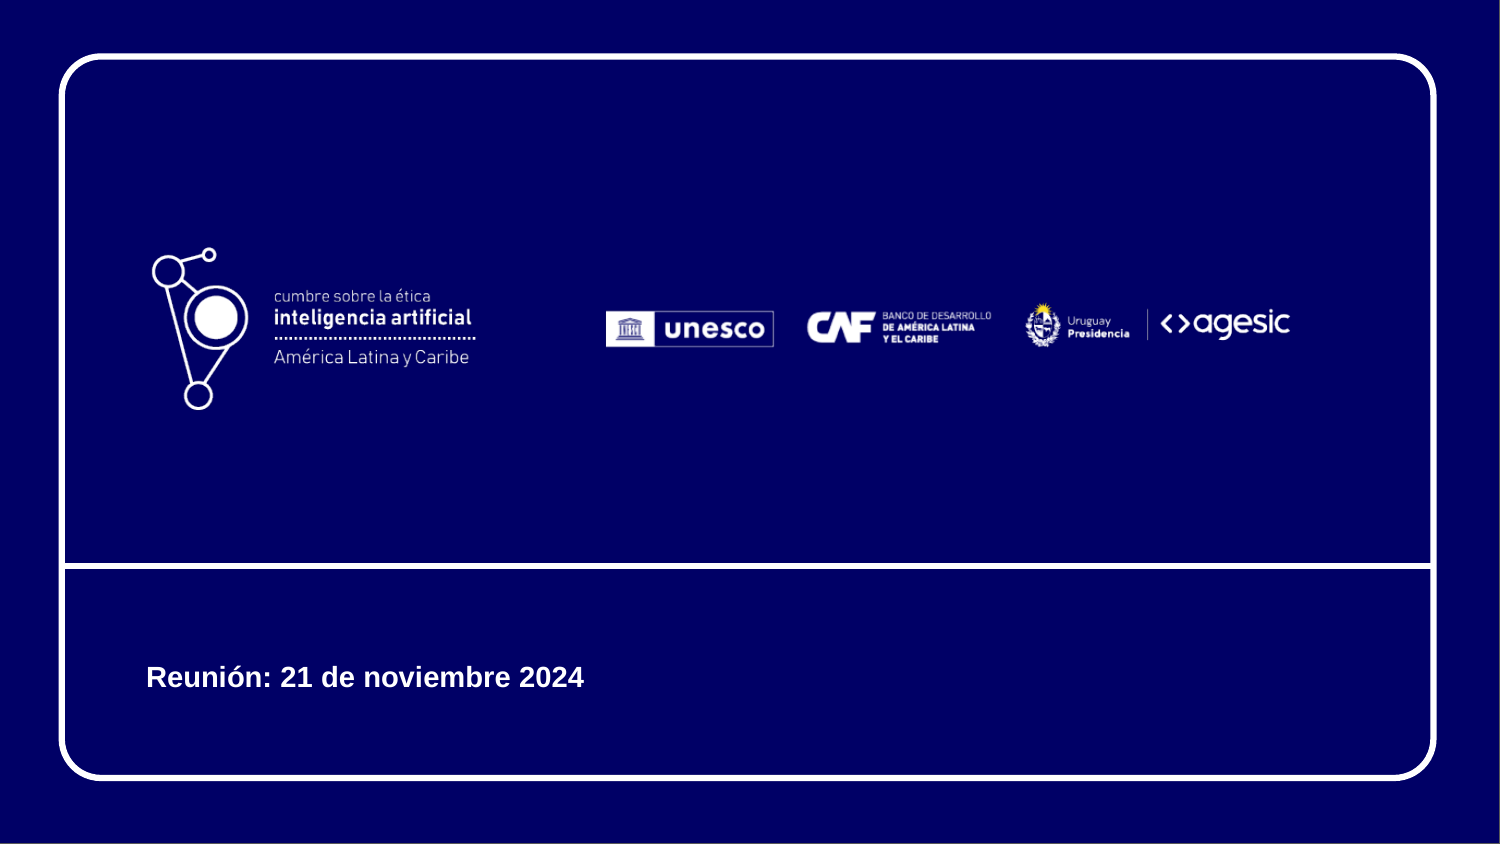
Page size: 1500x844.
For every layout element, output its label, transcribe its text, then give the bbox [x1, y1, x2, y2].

text_box [0, 0, 1500, 844]
picture [131, 224, 1365, 431]
text_box [61, 56, 1434, 778]
text_box Reunión: 21 de noviembre 2024 [131, 650, 856, 701]
